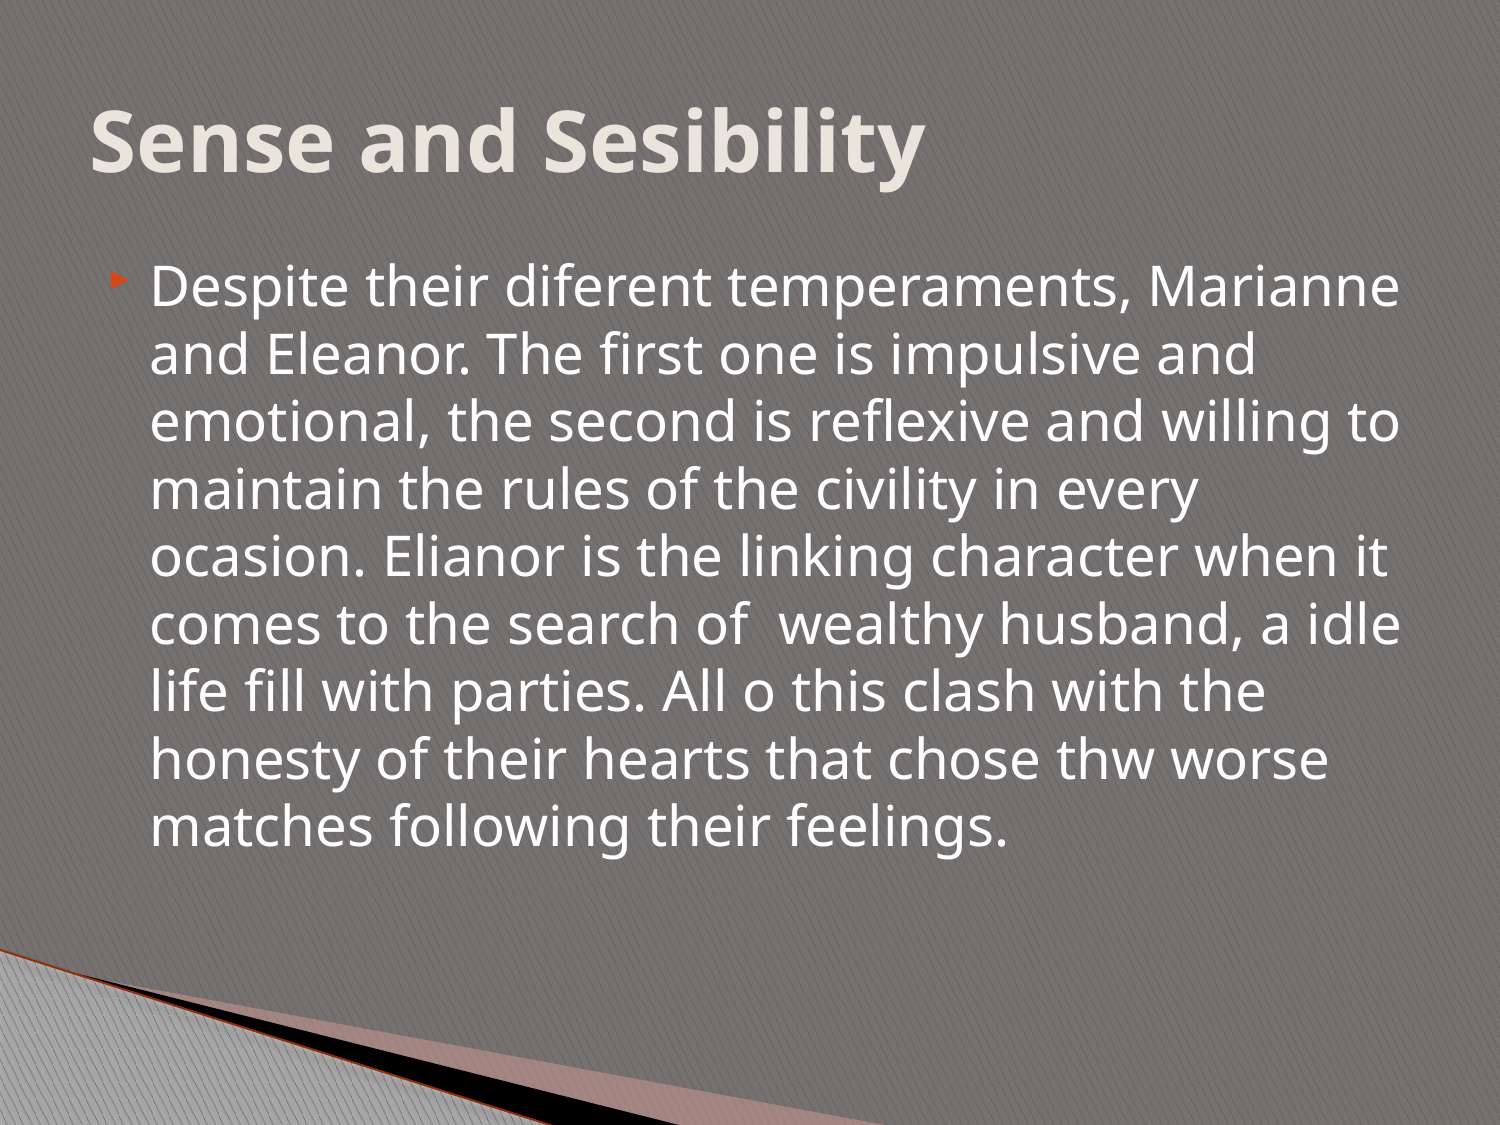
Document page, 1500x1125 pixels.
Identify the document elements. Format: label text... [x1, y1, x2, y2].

title Sense and Sesibility [75, 45, 1425, 233]
list Despite their diferent temperaments, Marianne and Eleanor. The first one is impulsive and emotional, the second is reflexive and willing to maintain the rules of the civility in every ocasion. Elianor is the linking character when it comes to the search of wealthy husband, a idle life fill with parties. All o this clash with the honesty of their hearts that chose thw worse matches following their feelings. [75, 243, 1425, 986]
